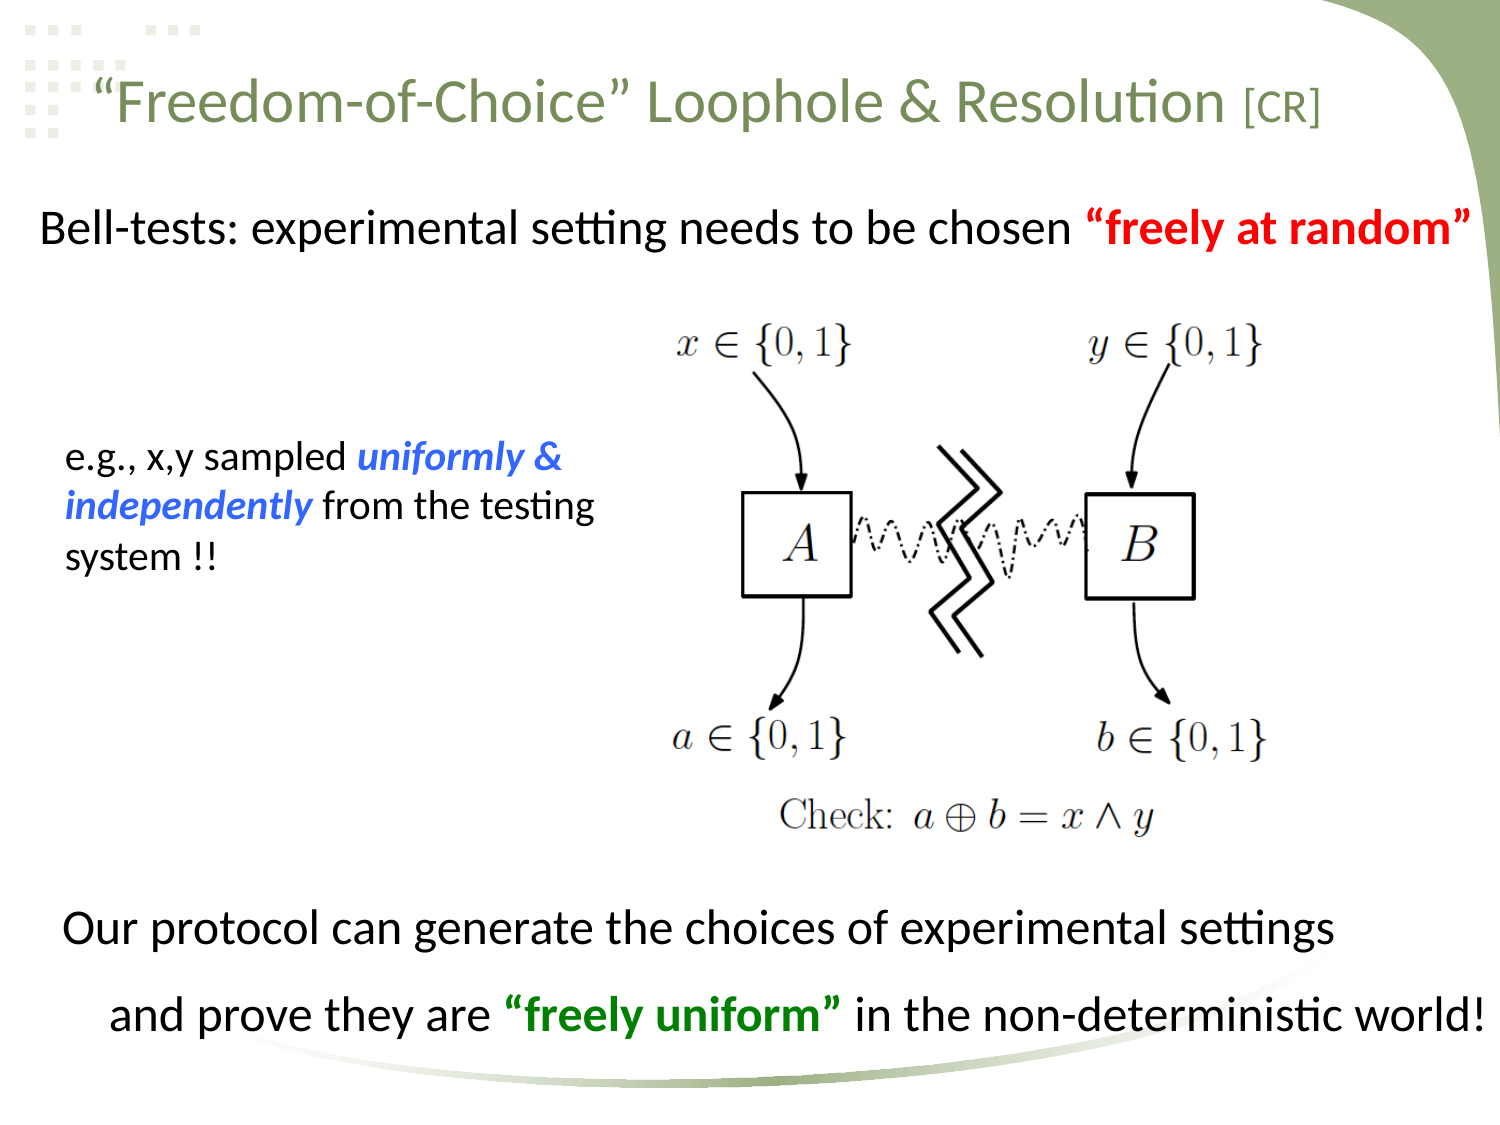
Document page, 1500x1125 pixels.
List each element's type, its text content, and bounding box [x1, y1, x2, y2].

picture [649, 303, 1301, 851]
text_box Our protocol can generate the choices of experimental settings [47, 886, 1351, 962]
title “Freedom-of-Choice” Loophole & Resolution [CR] [75, 45, 1425, 150]
text_box Bell-tests: experimental setting needs to be chosen “freely at random” [24, 186, 1500, 262]
text_box e.g., x,y sampled uniformly & independently from the testing system !! [49, 420, 638, 586]
text_box and prove they are “freely uniform” in the non-deterministic world! [94, 974, 1500, 1049]
